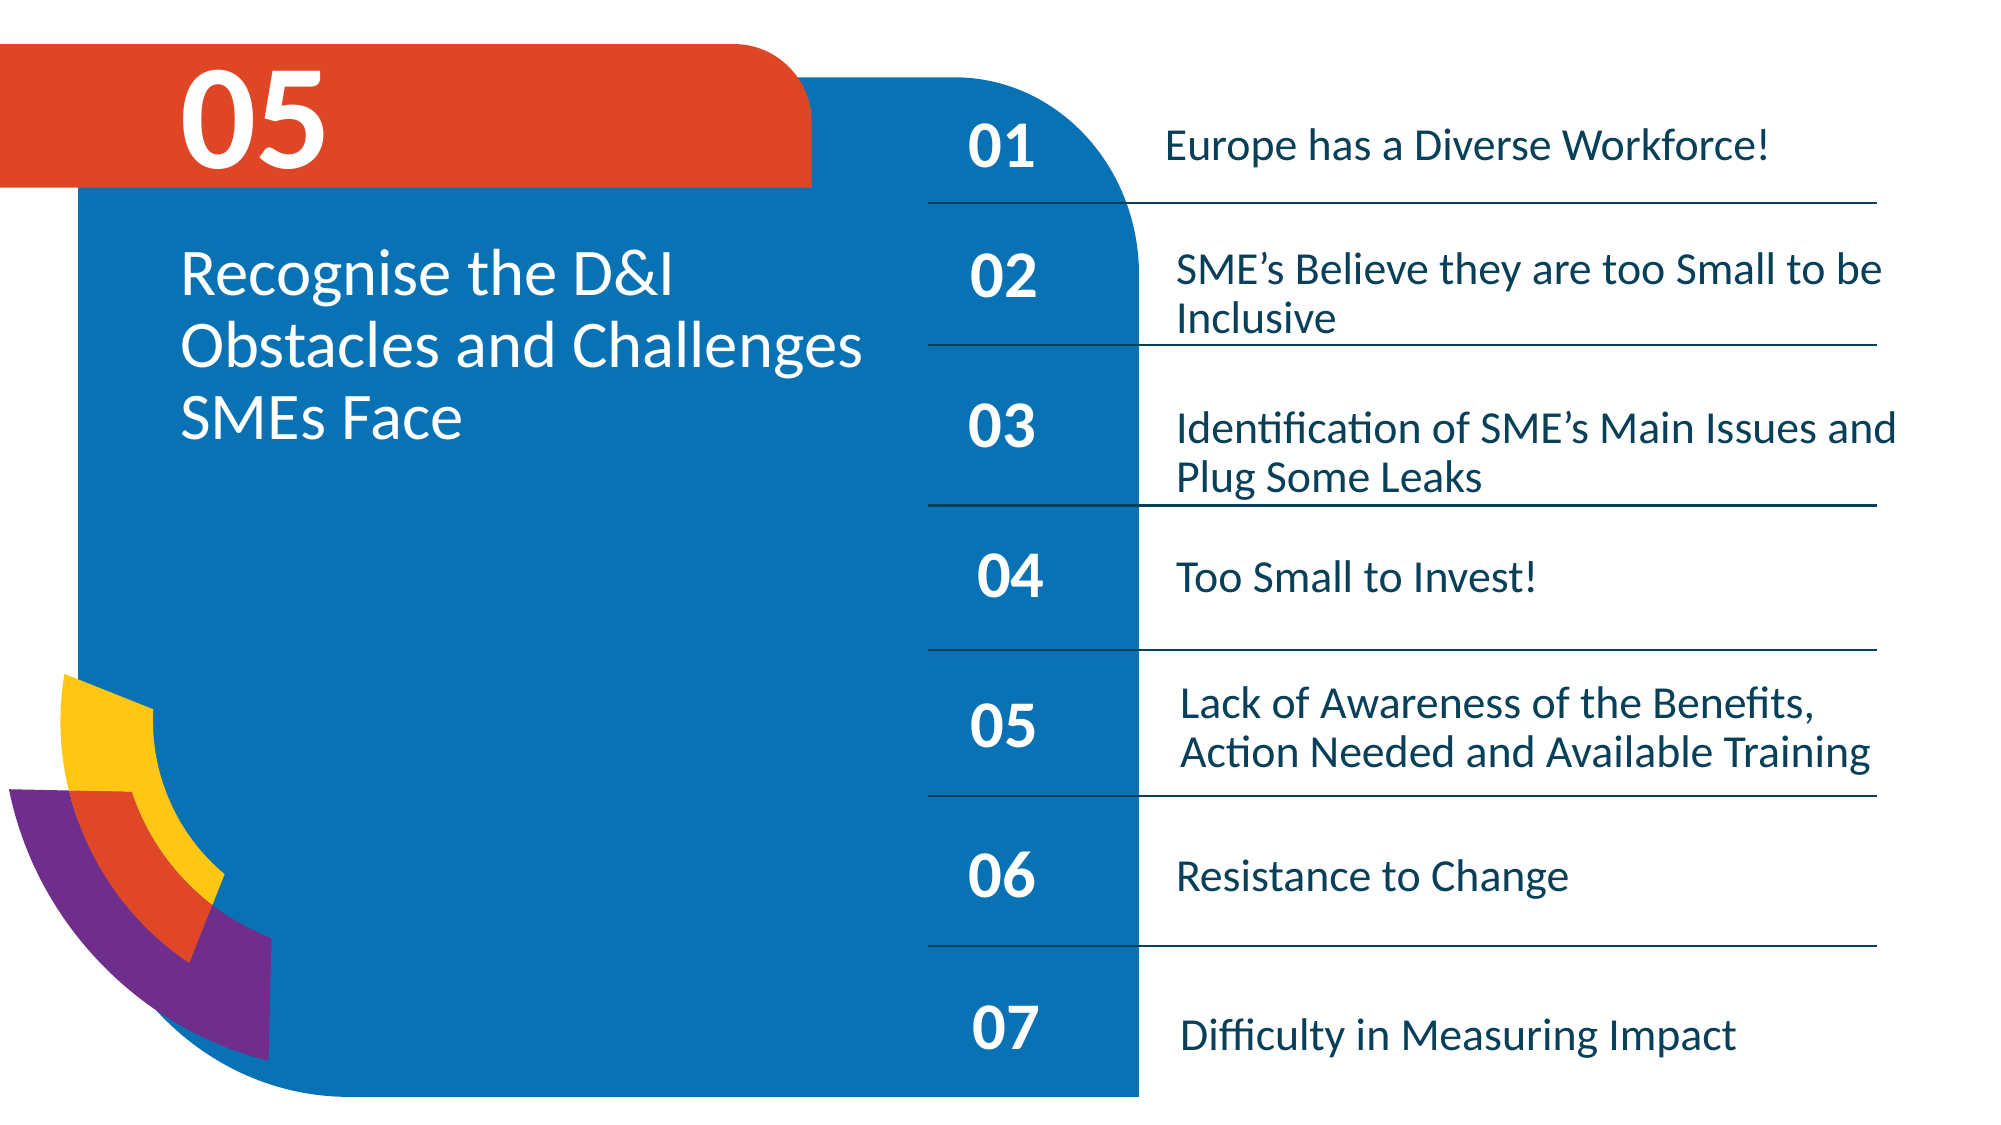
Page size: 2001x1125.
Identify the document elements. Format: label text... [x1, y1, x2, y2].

text_box 03 [924, 369, 1081, 483]
list SME’s Believe they are too Small to be Inclusive [1161, 237, 1958, 351]
text_box 05 [165, 31, 505, 128]
text_box Lack of Awareness of the Benefits, Action Needed and Available Training [1165, 671, 1954, 785]
text_box 07 [927, 971, 1085, 1085]
text_box 06 [924, 819, 1082, 933]
text_box 05 [924, 669, 1085, 783]
text_box Europe has a Diverse Workforce! [1150, 89, 1883, 203]
text_box 01 [924, 89, 1082, 203]
text_box Too Small to Invest! [1161, 521, 1950, 635]
text_box Difficulty in Measuring Impact [1165, 979, 1954, 1093]
text_box Resistance to Change [1161, 819, 1950, 933]
text_box 04 [940, 519, 1082, 633]
list 02 [947, 219, 1062, 333]
text_box Identification of SME’s Main Issues and Plug Some Leaks [1161, 396, 1988, 510]
text_box Recognise the D&I Obstacles and Challenges SMEs Face [165, 230, 925, 442]
